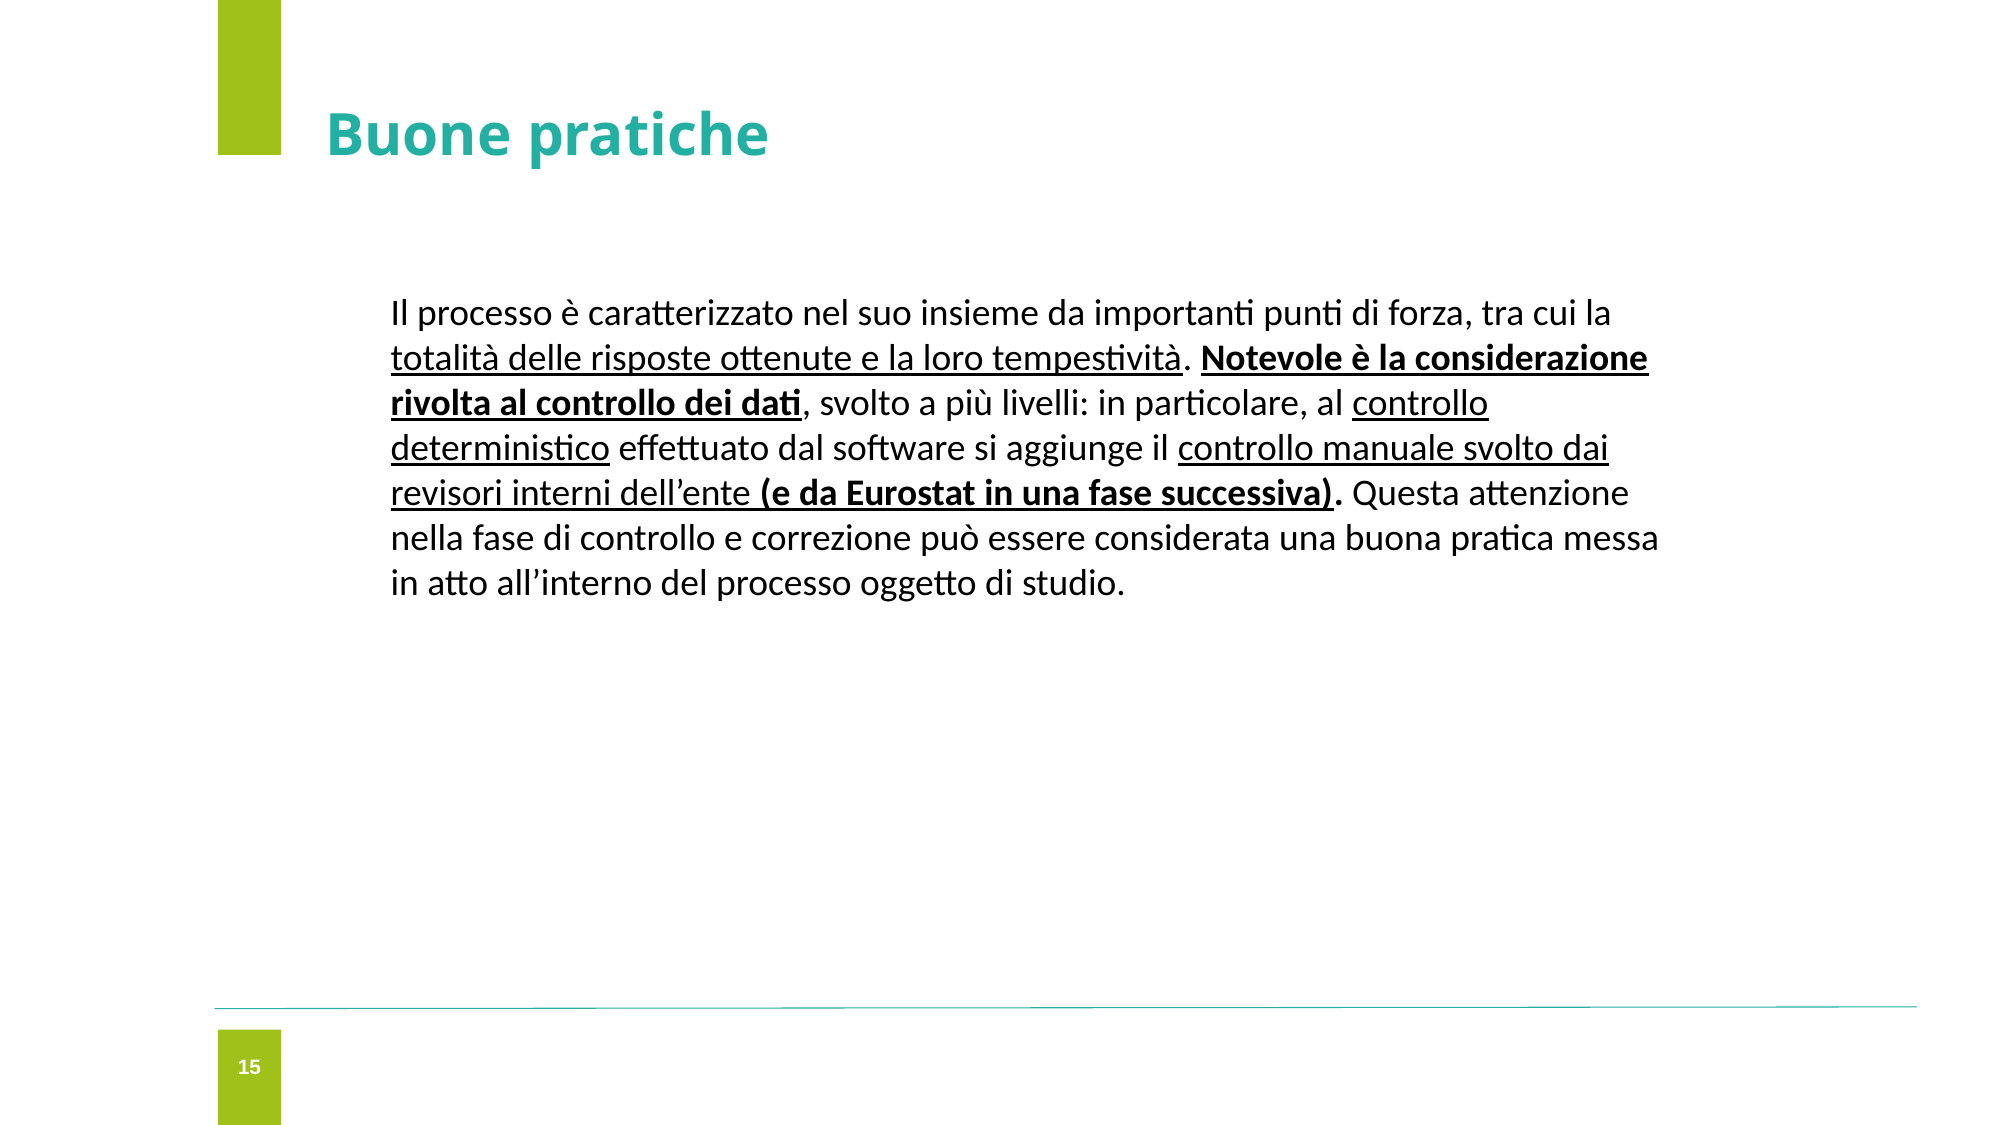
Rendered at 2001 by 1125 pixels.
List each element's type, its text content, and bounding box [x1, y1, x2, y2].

slide_number 14 [217, 1036, 281, 1097]
text_box Il processo è caratterizzato nel suo insieme da importanti punti di forza, tra cui la totalità delle risposte ottenute e la loro tempestività. Notevole è la considerazione rivolta al controllo dei dati, svolto a più livelli: in particolare, al controllo deterministico effettuato dal software si aggiunge il controllo manuale svolto dai revisori interni dell’ente (e da Eurostat in una fase successiva). Questa attenzione nella fase di controllo e correzione può essere considerata una buona pratica messa in atto all’interno del processo oggetto di studio. [375, 280, 1682, 611]
title Buone pratiche [325, 32, 1877, 168]
